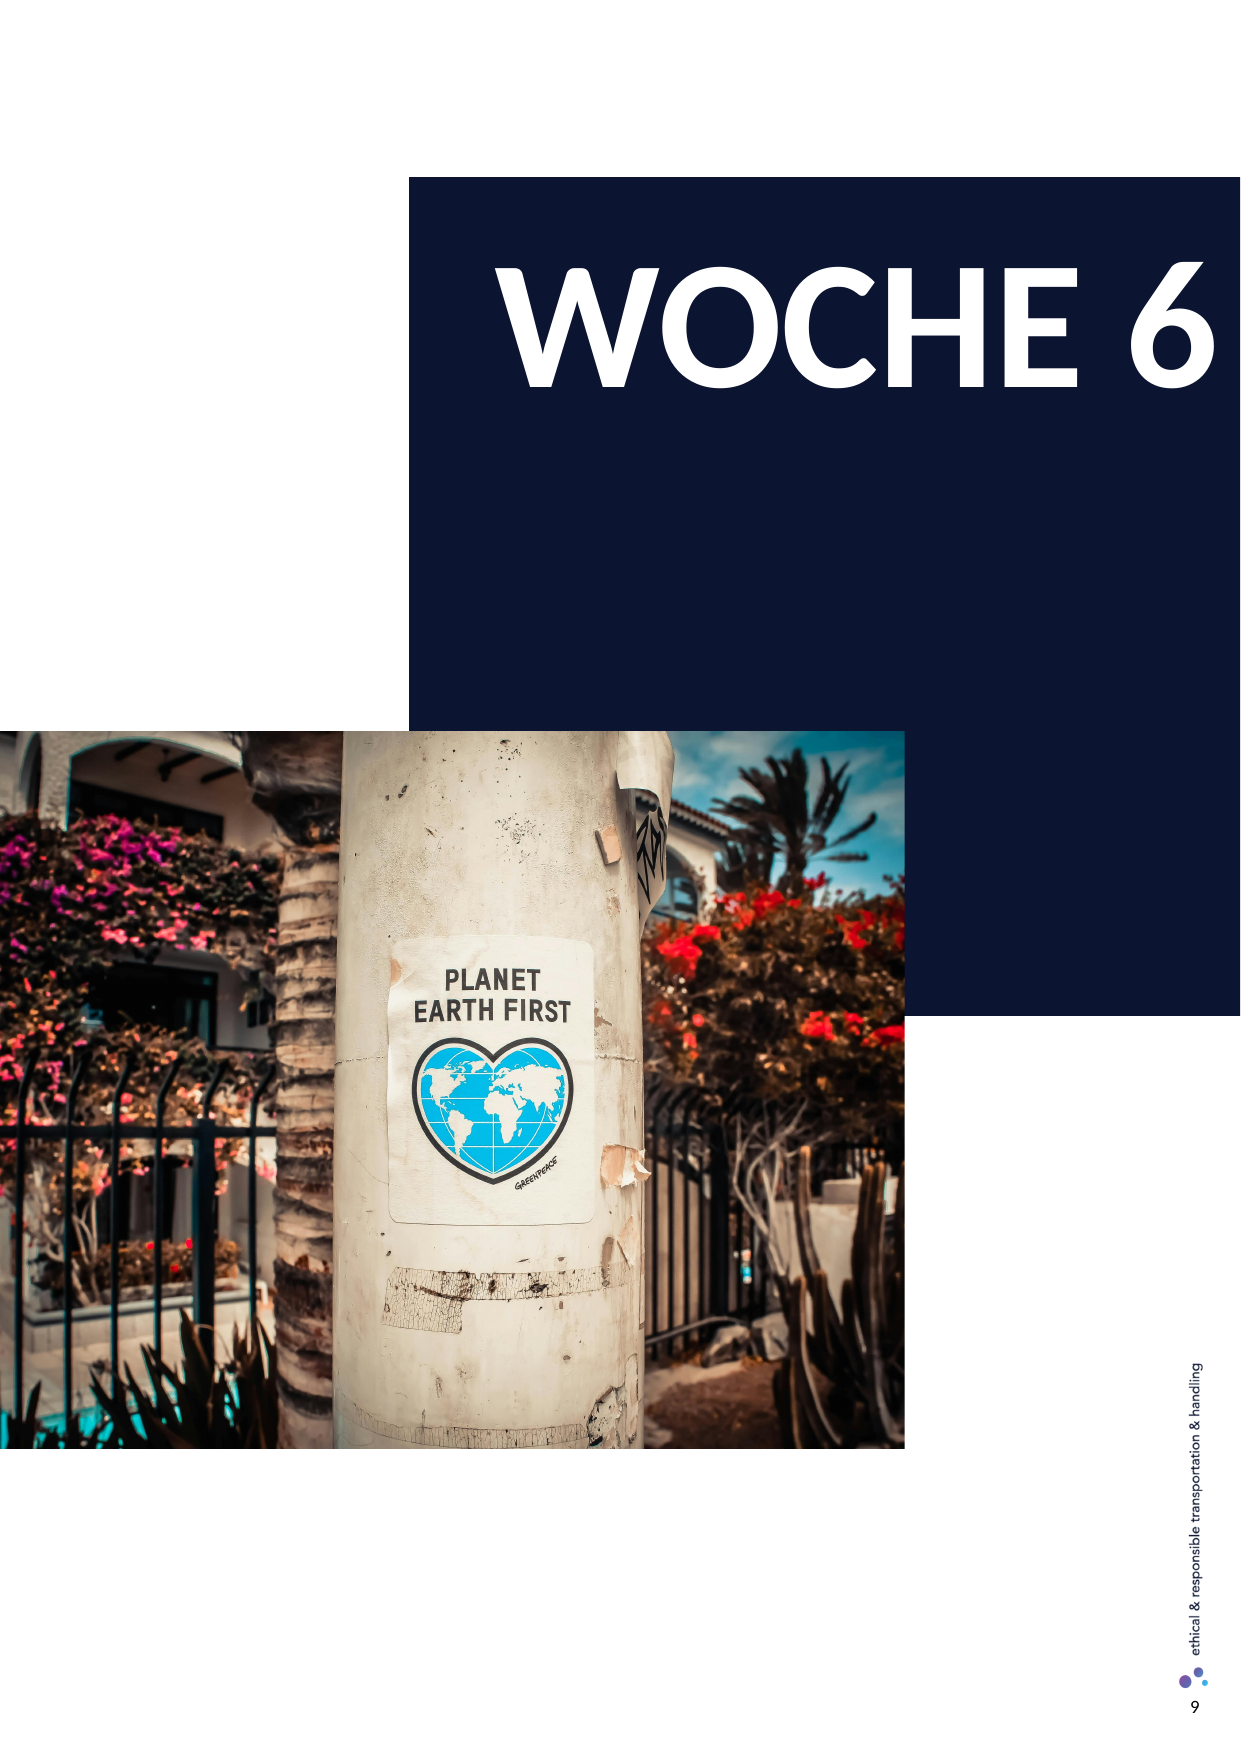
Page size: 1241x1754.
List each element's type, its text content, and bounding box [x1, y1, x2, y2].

slide_number 9 [1153, 1676, 1215, 1736]
picture [0, 731, 905, 1449]
picture [1179, 1357, 1217, 1680]
list WOCHE 6 [479, 221, 1241, 732]
